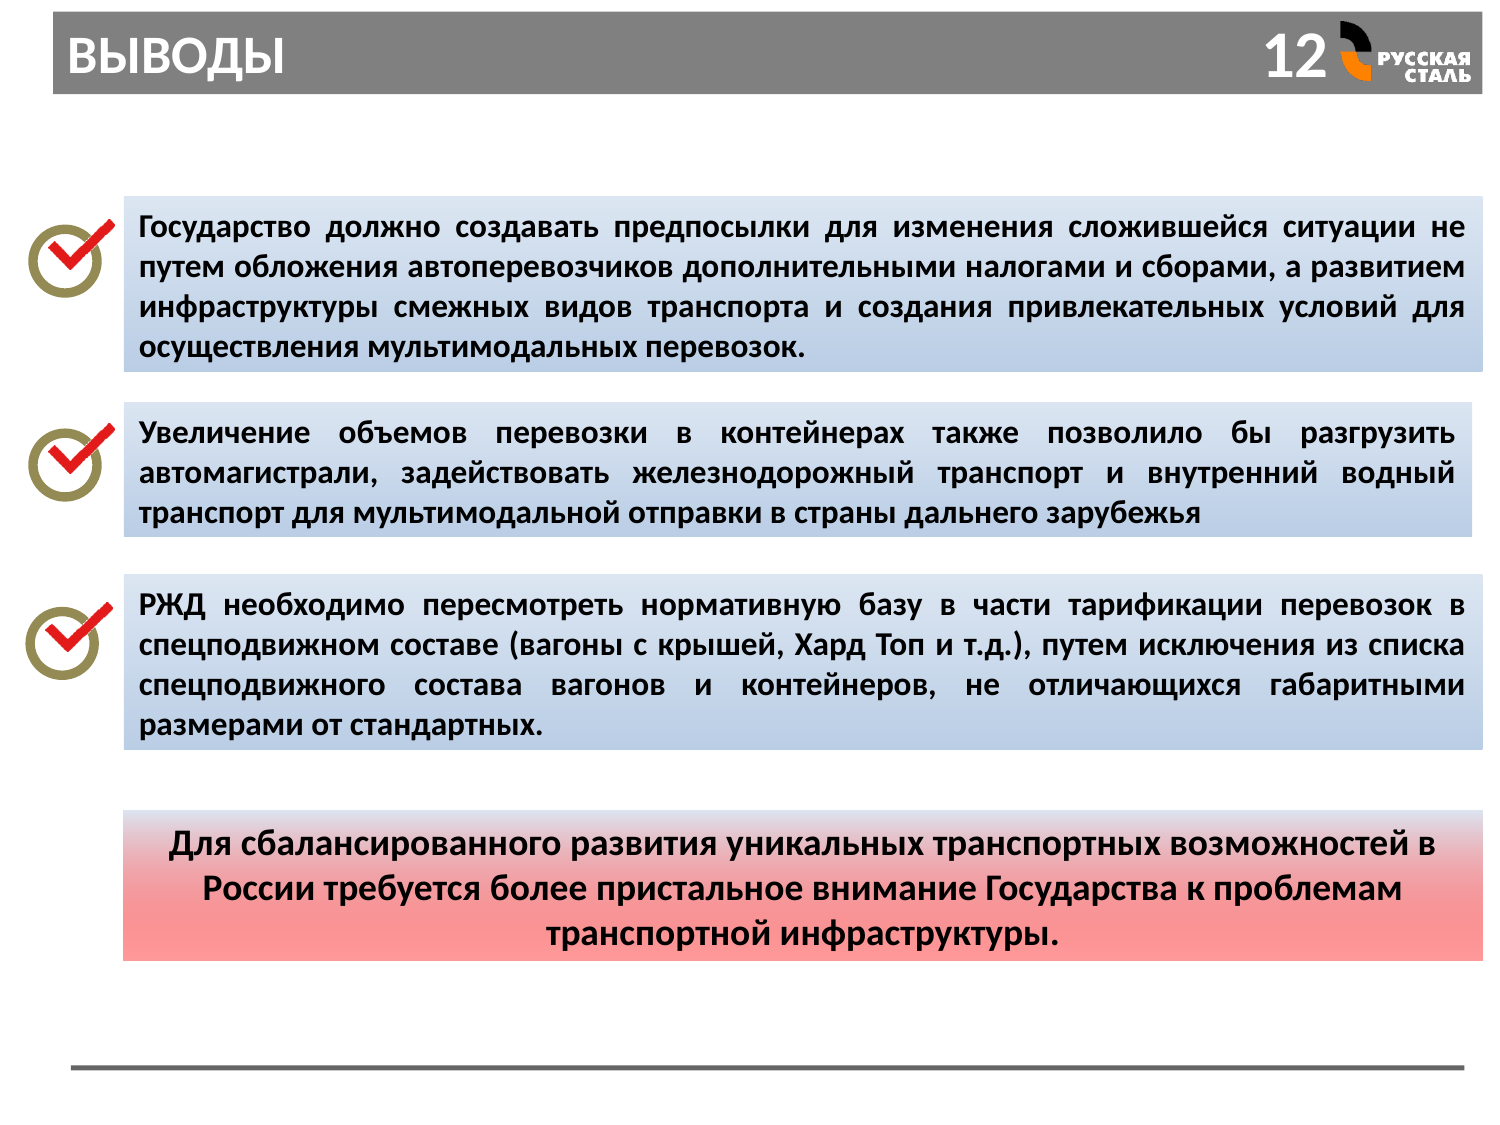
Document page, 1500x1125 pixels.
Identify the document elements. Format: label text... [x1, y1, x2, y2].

text_box Увеличение объемов перевозки в контейнерах также позволило бы разгрузить автомагистрали, задействовать железнодорожный транспорт и внутренний водный транспорт для мультимодальной отправки в страны дальнего зарубежья [123, 402, 1473, 537]
text_box РЖД необходимо пересмотреть нормативную базу в части тарификации перевозок в спецподвижном составе (вагоны с крышей, Хард Топ и т.д.), путем исключения из списка спецподвижного состава вагонов и контейнеров, не отличающихся габаритными размерами от стандартных. [123, 574, 1483, 750]
text_box Для сбалансированного развития уникальных транспортных возможностей в России требуется более пристальное внимание Государства к проблемам транспортной инфраструктуры. [123, 810, 1483, 961]
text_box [32, 219, 116, 294]
text_box ВЫВОДЫ [1344, 11, 1483, 95]
picture [1340, 21, 1473, 85]
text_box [29, 601, 113, 676]
text_box 12 [1246, 3, 1344, 98]
text_box ВЫВОДЫ [53, 11, 1246, 95]
text_box Государство должно создавать предпосылки для изменения сложившейся ситуации не путем обложения автоперевозчиков дополнительными налогами и сборами, а развитием инфраструктуры смежных видов транспорта и создания привлекательных условий для осуществления мультимодальных перевозок. [123, 196, 1483, 372]
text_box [32, 423, 116, 498]
text_box [70, 1065, 1465, 1071]
